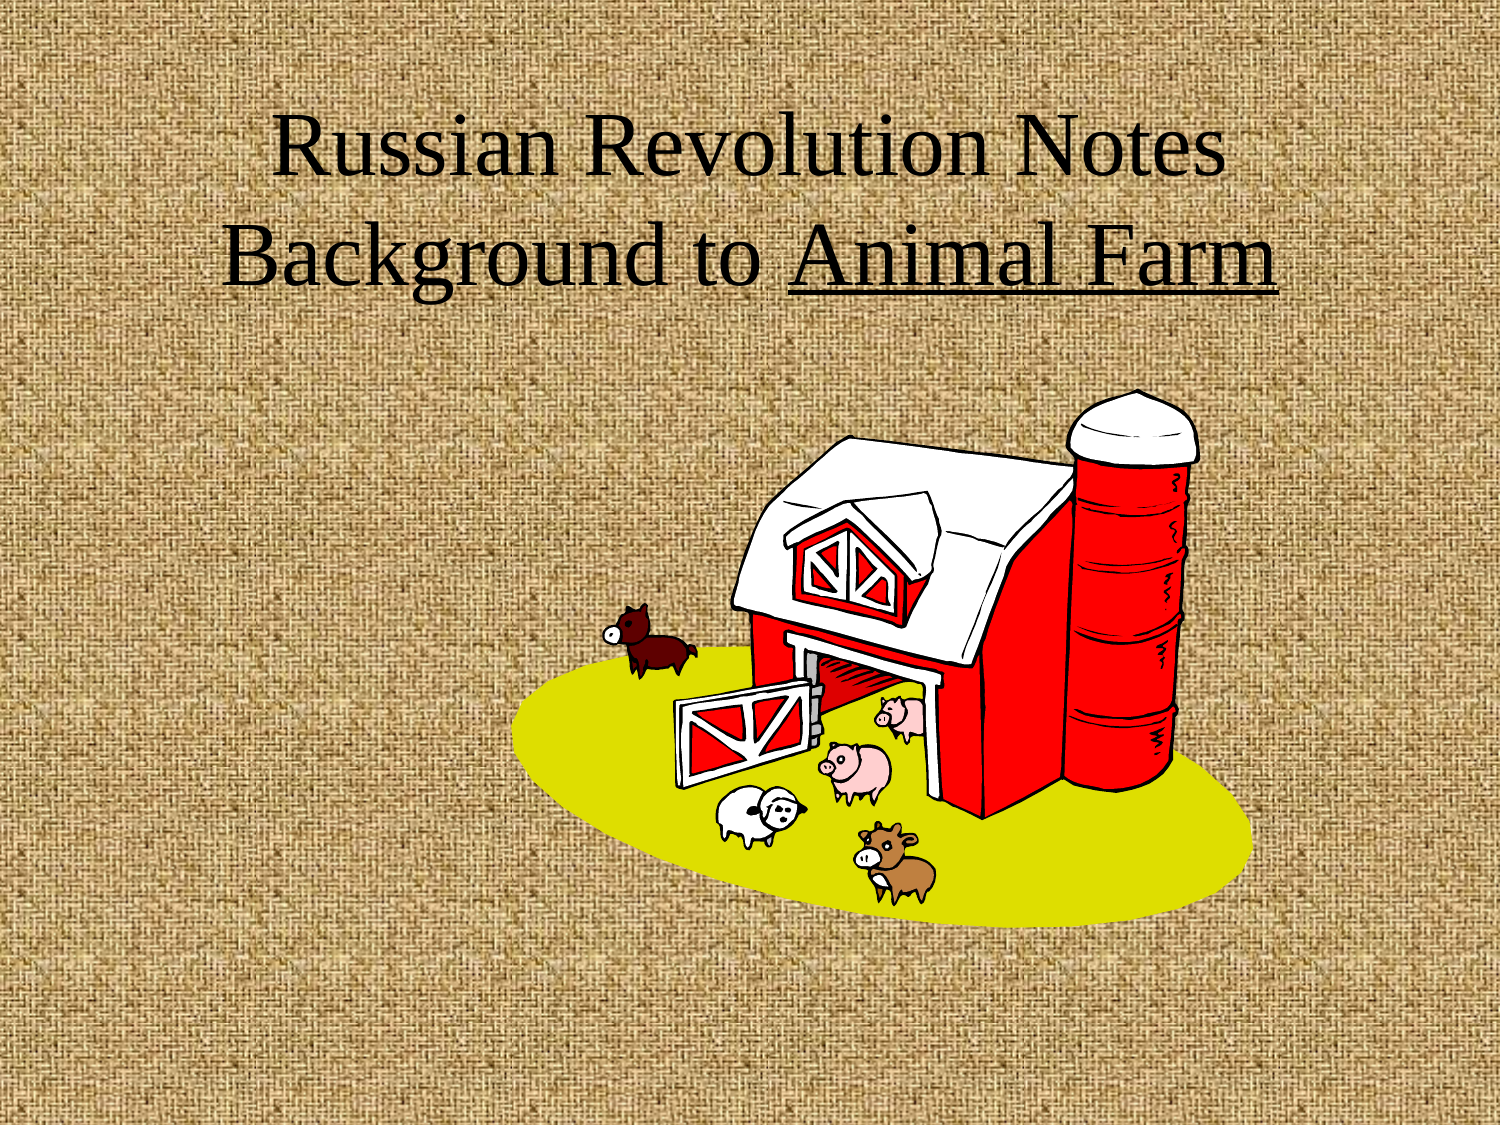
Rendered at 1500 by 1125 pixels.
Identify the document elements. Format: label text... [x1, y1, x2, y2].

picture [0, 0, 1500, 1125]
title Russian Revolution Notes Background to Animal Farm [112, 99, 1388, 288]
